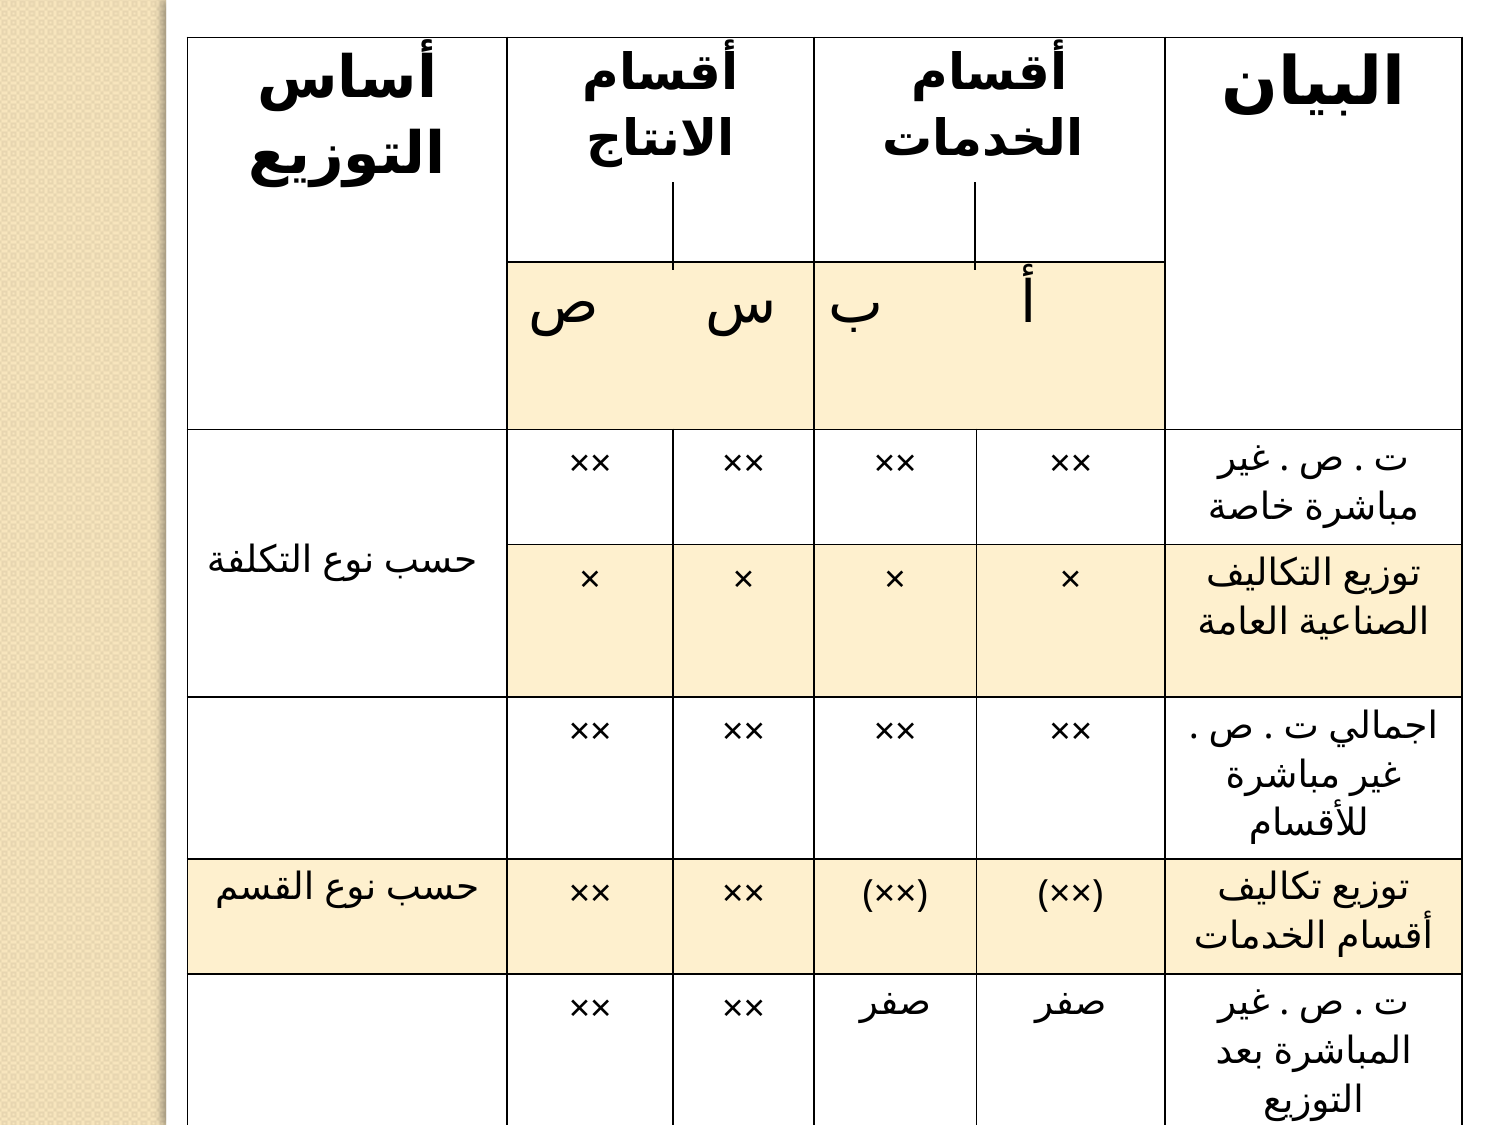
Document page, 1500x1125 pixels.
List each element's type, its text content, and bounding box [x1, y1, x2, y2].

table_cell اجمالي ت . ص . غير مباشرة للأقسام [1166, 698, 1461, 858]
table_cell توزيع تكاليف أقسام الخدمات [1166, 860, 1461, 973]
table_cell ×× [508, 975, 672, 1125]
table_cell ت . ص . غير مباشرة خاصة [1166, 430, 1461, 544]
table_cell حسب نوع التكلفة [188, 430, 506, 696]
table_cell ×× [674, 860, 813, 973]
table_cell ×× [815, 430, 976, 544]
table_cell توزيع التكاليف الصناعية العامة [1166, 545, 1461, 696]
table_cell أ ب [815, 263, 1164, 429]
table_cell ×× [674, 975, 813, 1125]
table_cell صفر [815, 975, 976, 1125]
table_header أساس التوزيع [188, 38, 506, 429]
table_cell ×× [977, 698, 1164, 858]
table_header البيان [1166, 38, 1461, 429]
table_cell × [815, 545, 976, 696]
table_cell (××) [815, 860, 976, 973]
table_cell × [508, 545, 672, 696]
table_cell ت . ص . غير المباشرة بعد التوزيع [1166, 975, 1461, 1125]
table_cell ×× [977, 430, 1164, 544]
table_header أقسام الخدمات [815, 38, 1164, 261]
table_cell حسب نوع القسم [188, 860, 506, 973]
table_cell س ص [508, 263, 813, 429]
table_cell صفر [977, 975, 1164, 1125]
table_cell [188, 698, 506, 858]
table_cell ×× [508, 430, 672, 544]
table_cell ×× [508, 698, 672, 858]
table_cell ×× [815, 698, 976, 858]
table_cell (××) [977, 860, 1164, 973]
table_cell ×× [674, 430, 813, 544]
table_cell [188, 975, 506, 1125]
table_cell ×× [674, 698, 813, 858]
table_cell × [674, 545, 813, 696]
table_cell × [977, 545, 1164, 696]
table_cell ×× [508, 860, 672, 973]
table_header أقسام الانتاج [508, 38, 813, 261]
